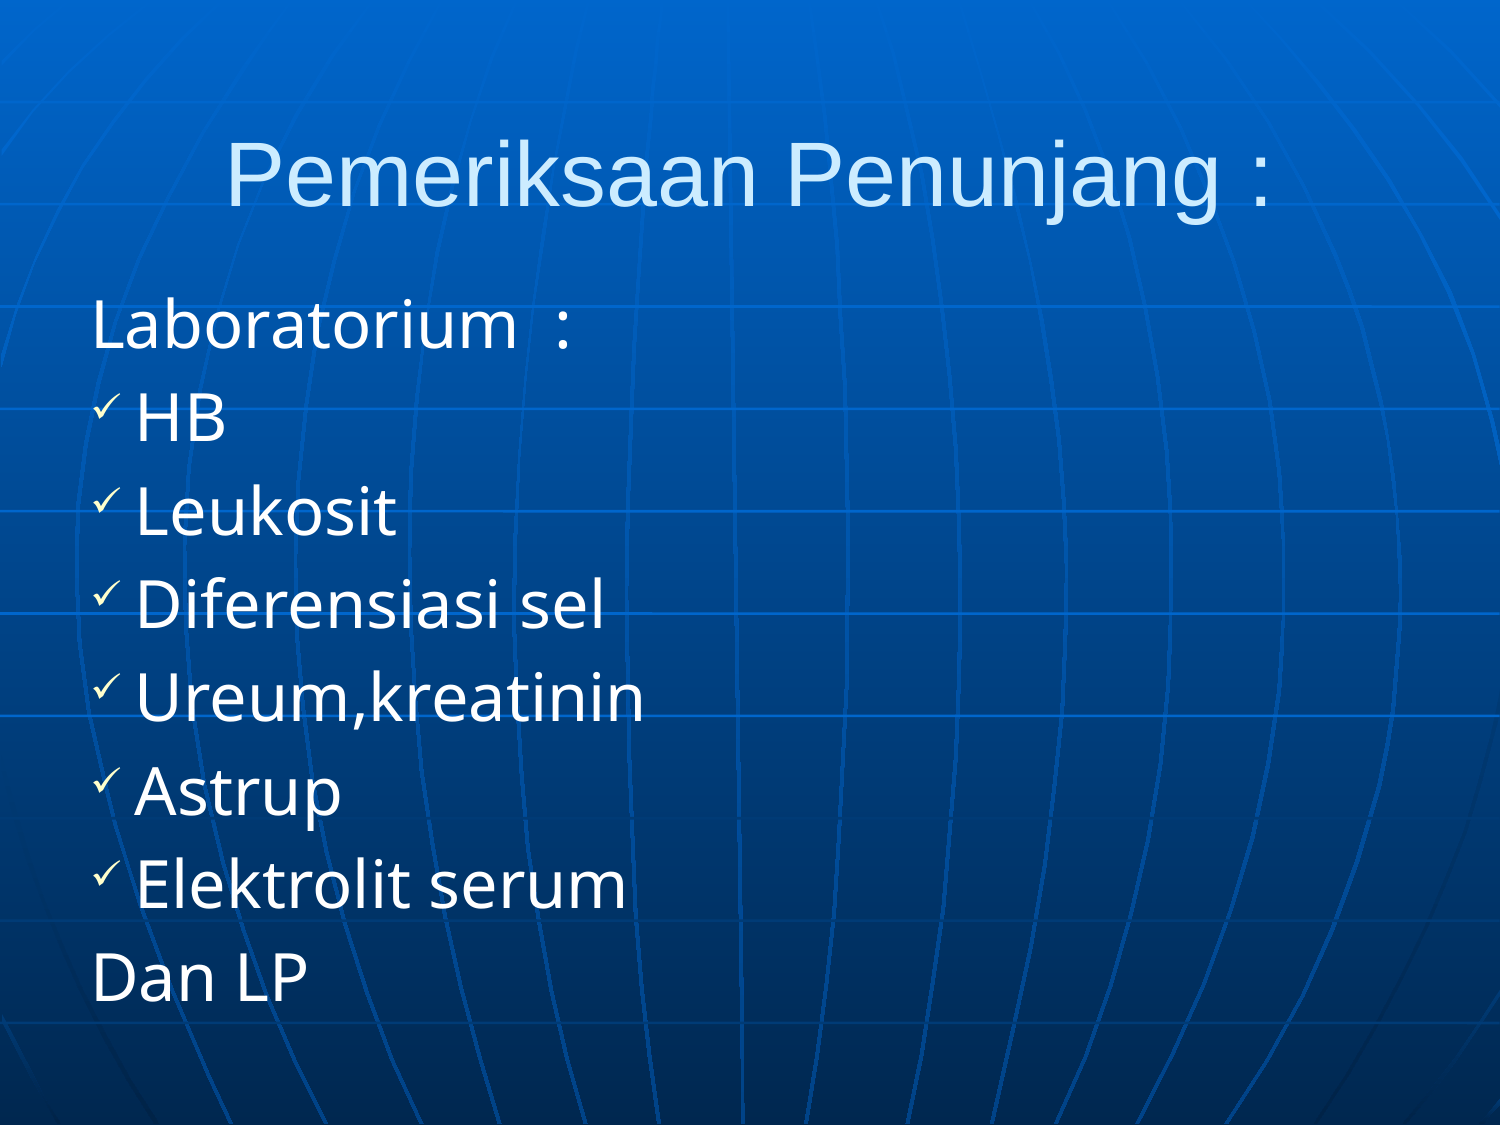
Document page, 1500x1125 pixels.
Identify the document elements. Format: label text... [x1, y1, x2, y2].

list Laboratorium : HB Leukosit Diferensiasi sel Ureum,kreatinin Astrup Elektrolit serum Dan LP [74, 274, 1426, 1002]
title Pemeriksaan Penunjang : [74, 45, 1426, 233]
